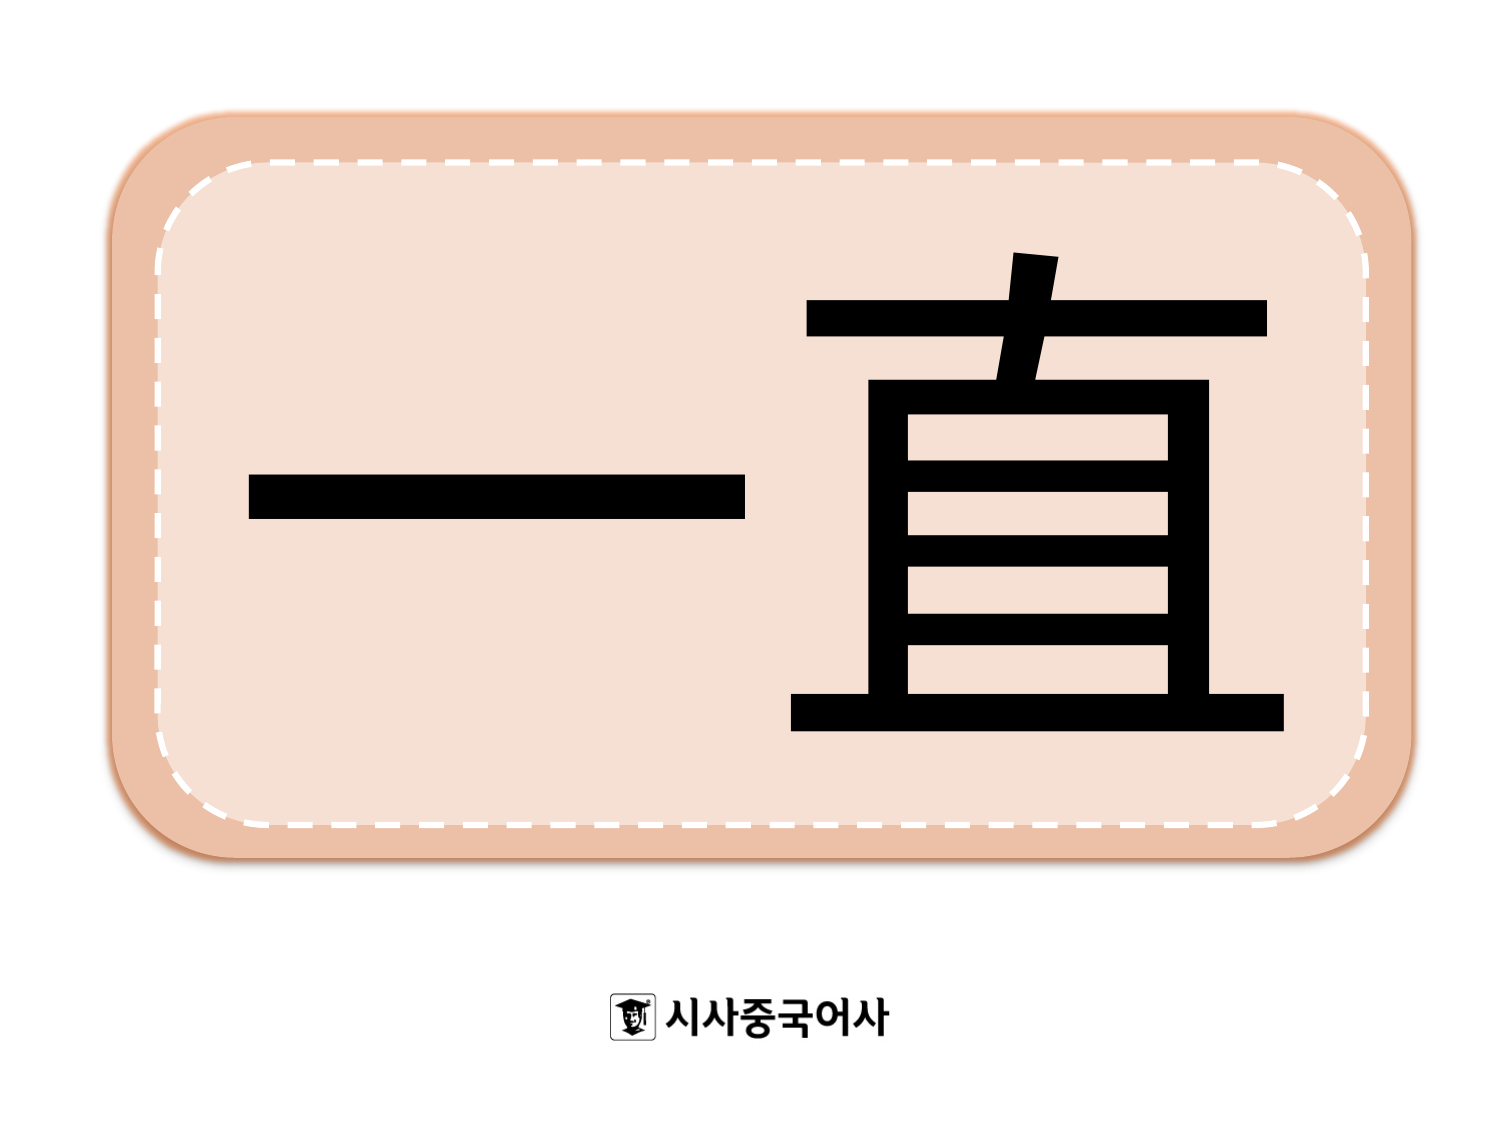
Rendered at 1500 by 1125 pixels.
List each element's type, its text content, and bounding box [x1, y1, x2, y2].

text_box 一直 [162, 160, 1371, 824]
picture [602, 987, 898, 1047]
